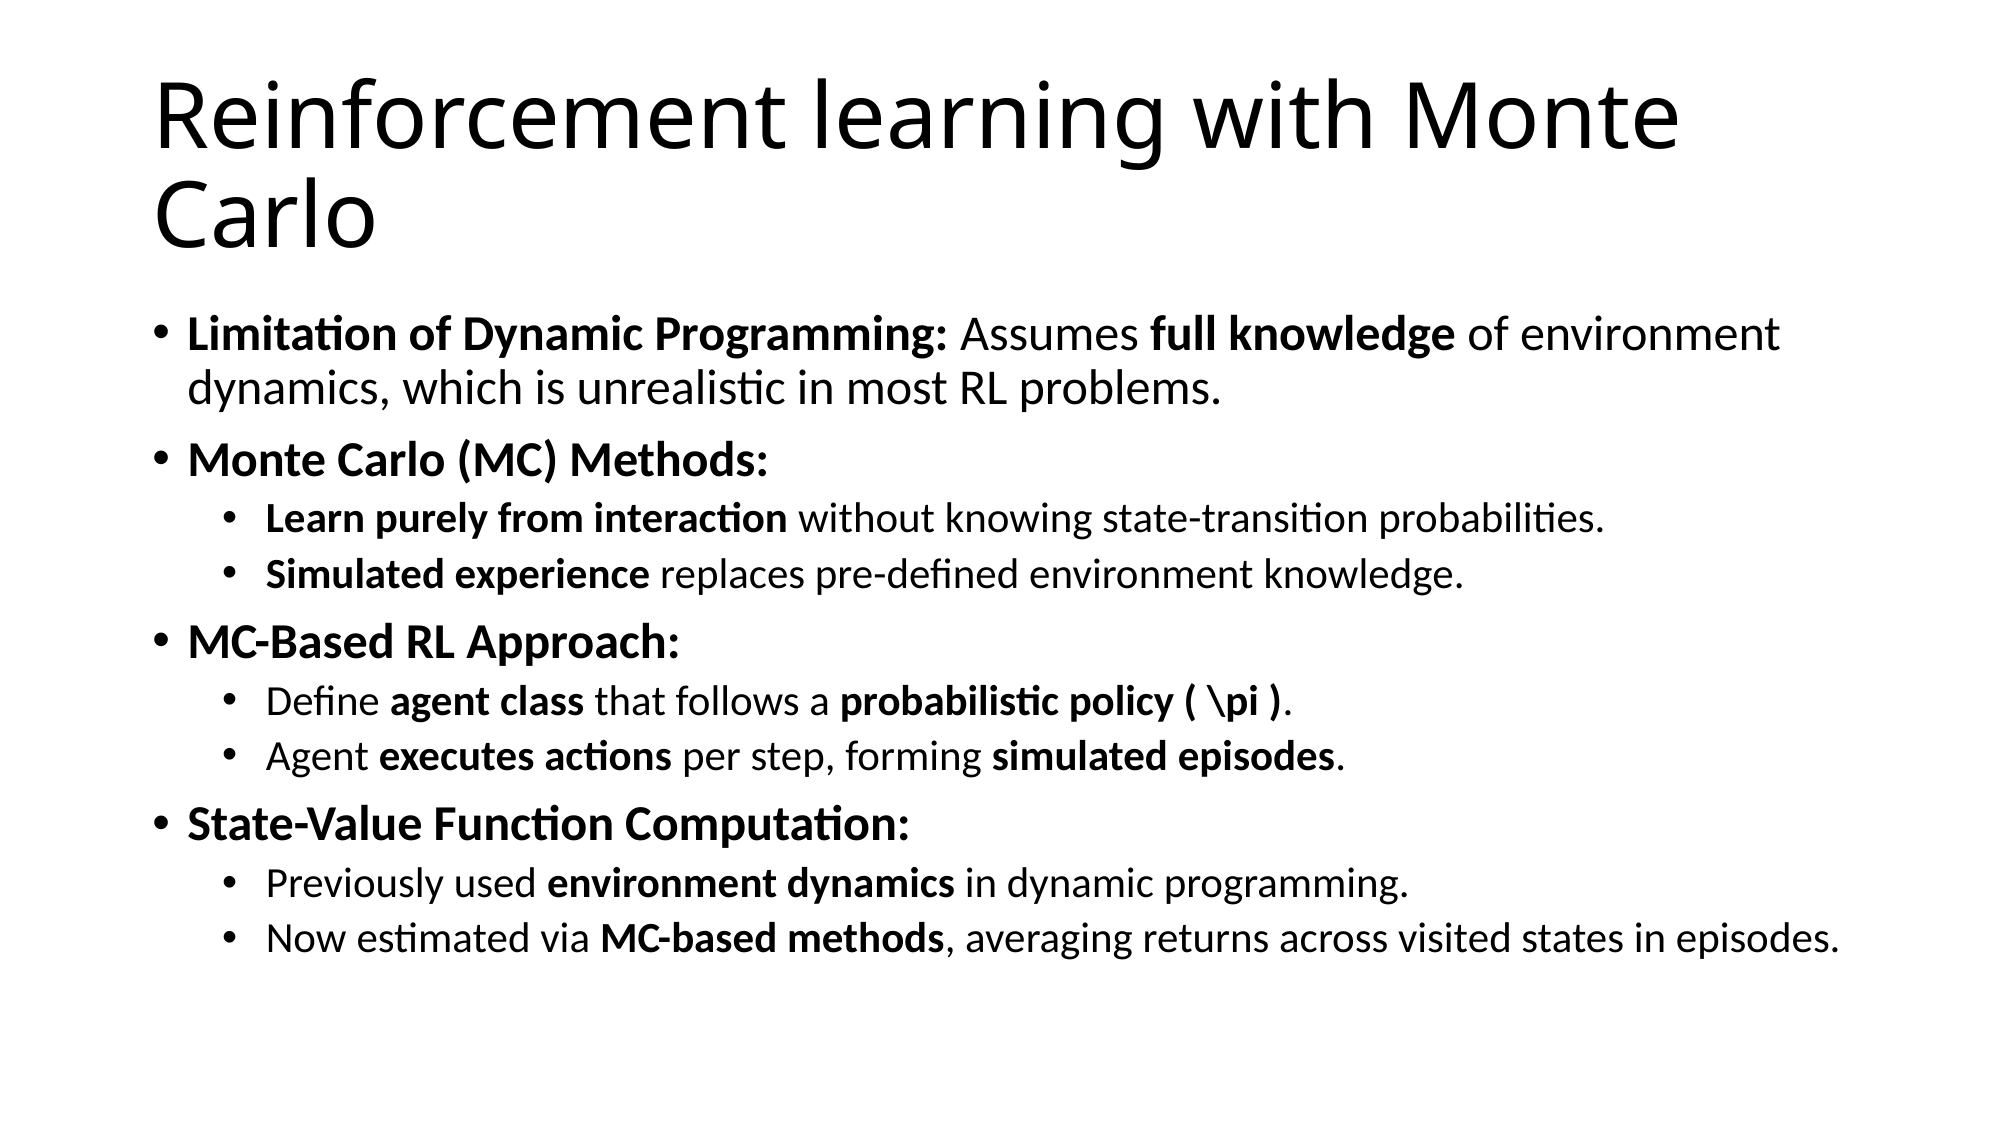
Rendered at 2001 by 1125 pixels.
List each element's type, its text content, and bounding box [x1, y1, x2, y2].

title Reinforcement learning with Monte Carlo [137, 59, 1863, 278]
list Limitation of Dynamic Programming: Assumes full knowledge of environment dynamics, which is unrealistic in most RL problems. Monte Carlo (MC) Methods: Learn purely from interaction without knowing state-transition probabilities. Simulated experience replaces pre-defined environment knowledge. MC-Based RL Approach: Define agent class that follows a probabilistic policy ( \pi ). Agent executes actions per step, forming simulated episodes. State-Value Function Computation: Previously used environment dynamics in dynamic programming. Now estimated via MC-based methods, averaging returns across visited states in episodes. [137, 299, 1863, 1014]
